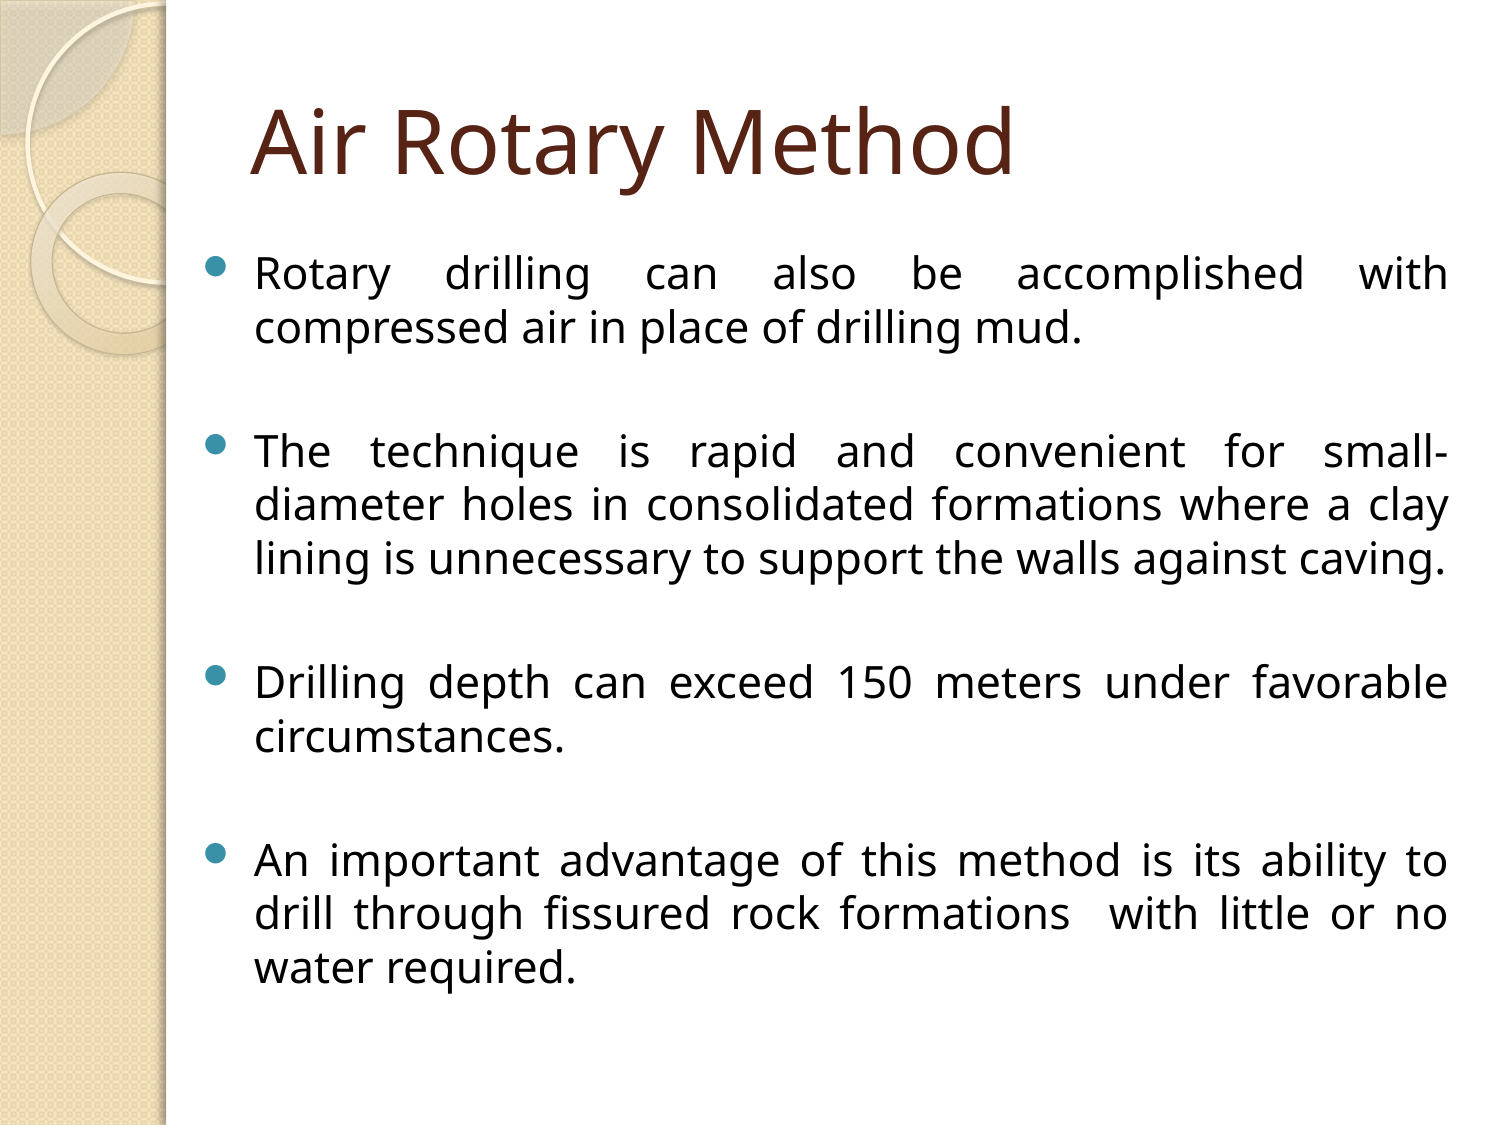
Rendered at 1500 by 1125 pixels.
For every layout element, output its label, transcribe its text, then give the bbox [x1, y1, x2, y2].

title Air Rotary Method [235, 45, 1466, 233]
list Rotary drilling can also be accomplished with compressed air in place of drilling mud. The technique is rapid and convenient for small-diameter holes in consolidated formations where a clay lining is unnecessary to support the walls against caving. Drilling depth can exceed 150 meters under favorable circumstances. An important advantage of this method is its ability to drill through fissured rock formations with little or no water required. [187, 237, 1466, 1025]
